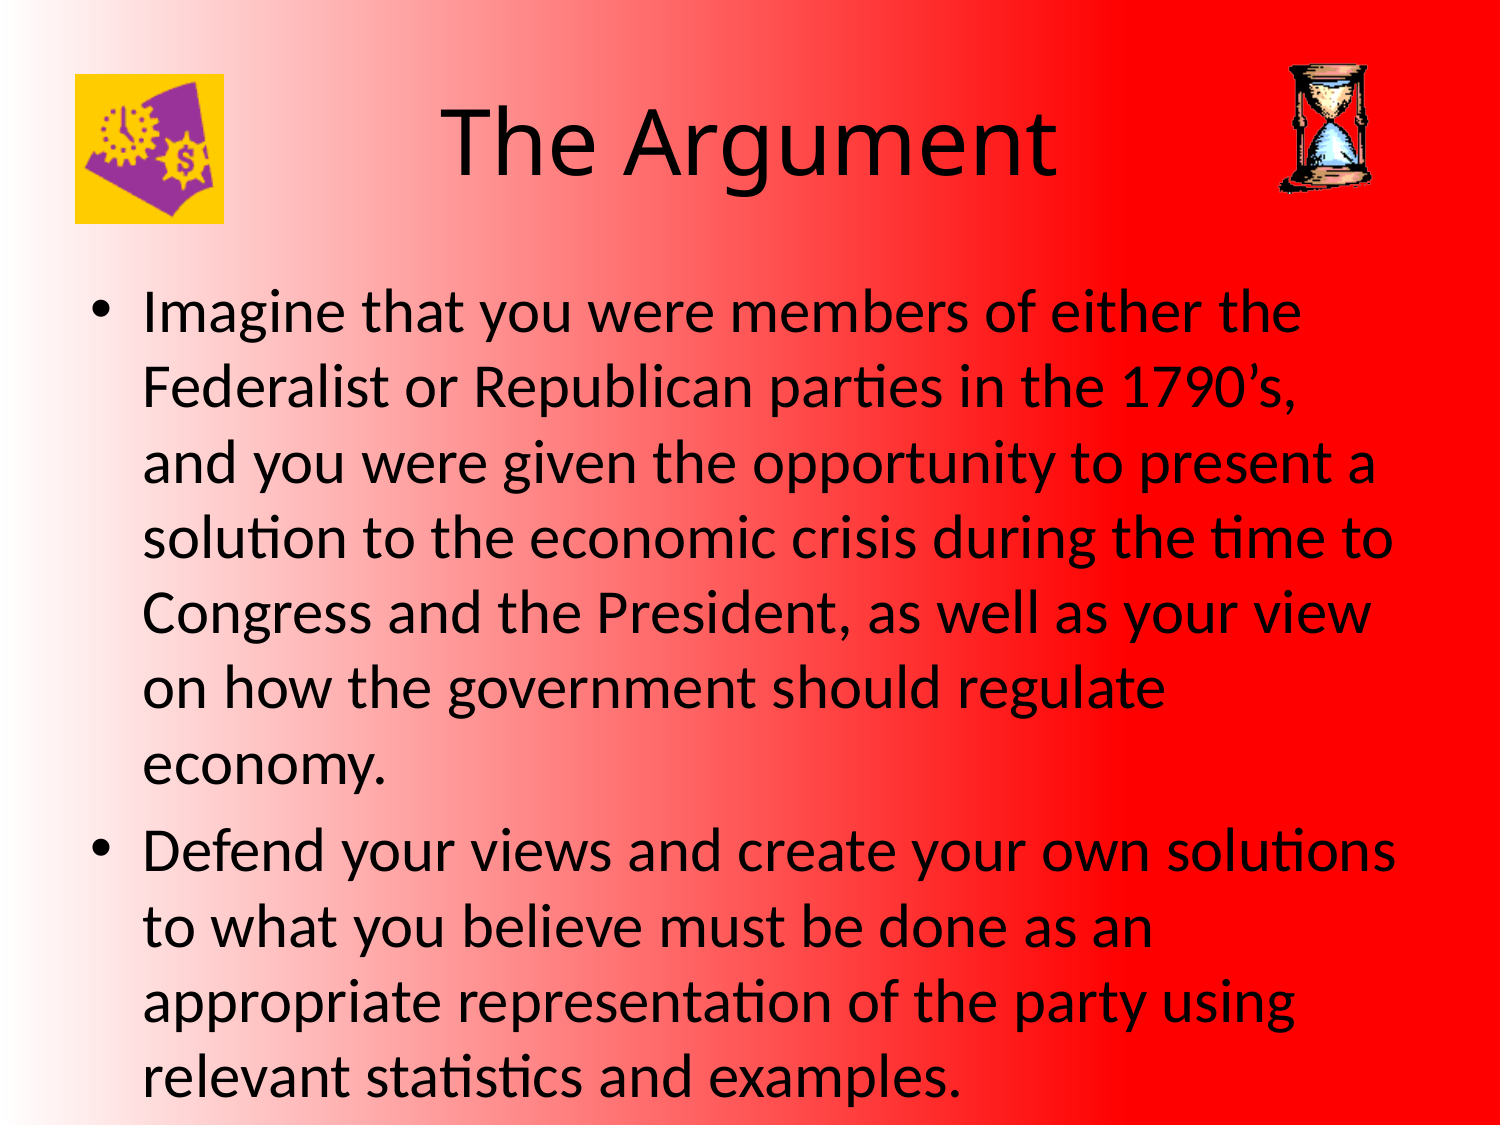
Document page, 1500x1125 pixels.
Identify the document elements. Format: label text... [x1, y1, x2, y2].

picture [74, 74, 224, 224]
list Imagine that you were members of either the Federalist or Republican parties in the 1790’s, and you were given the opportunity to present a solution to the economic crisis during the time to Congress and the President, as well as your view on how the government should regulate economy. Defend your views and create your own solutions to what you believe must be done as an appropriate representation of the party using relevant statistics and examples. [75, 262, 1425, 1125]
title The Argument [75, 45, 1425, 233]
picture [1249, 37, 1402, 194]
